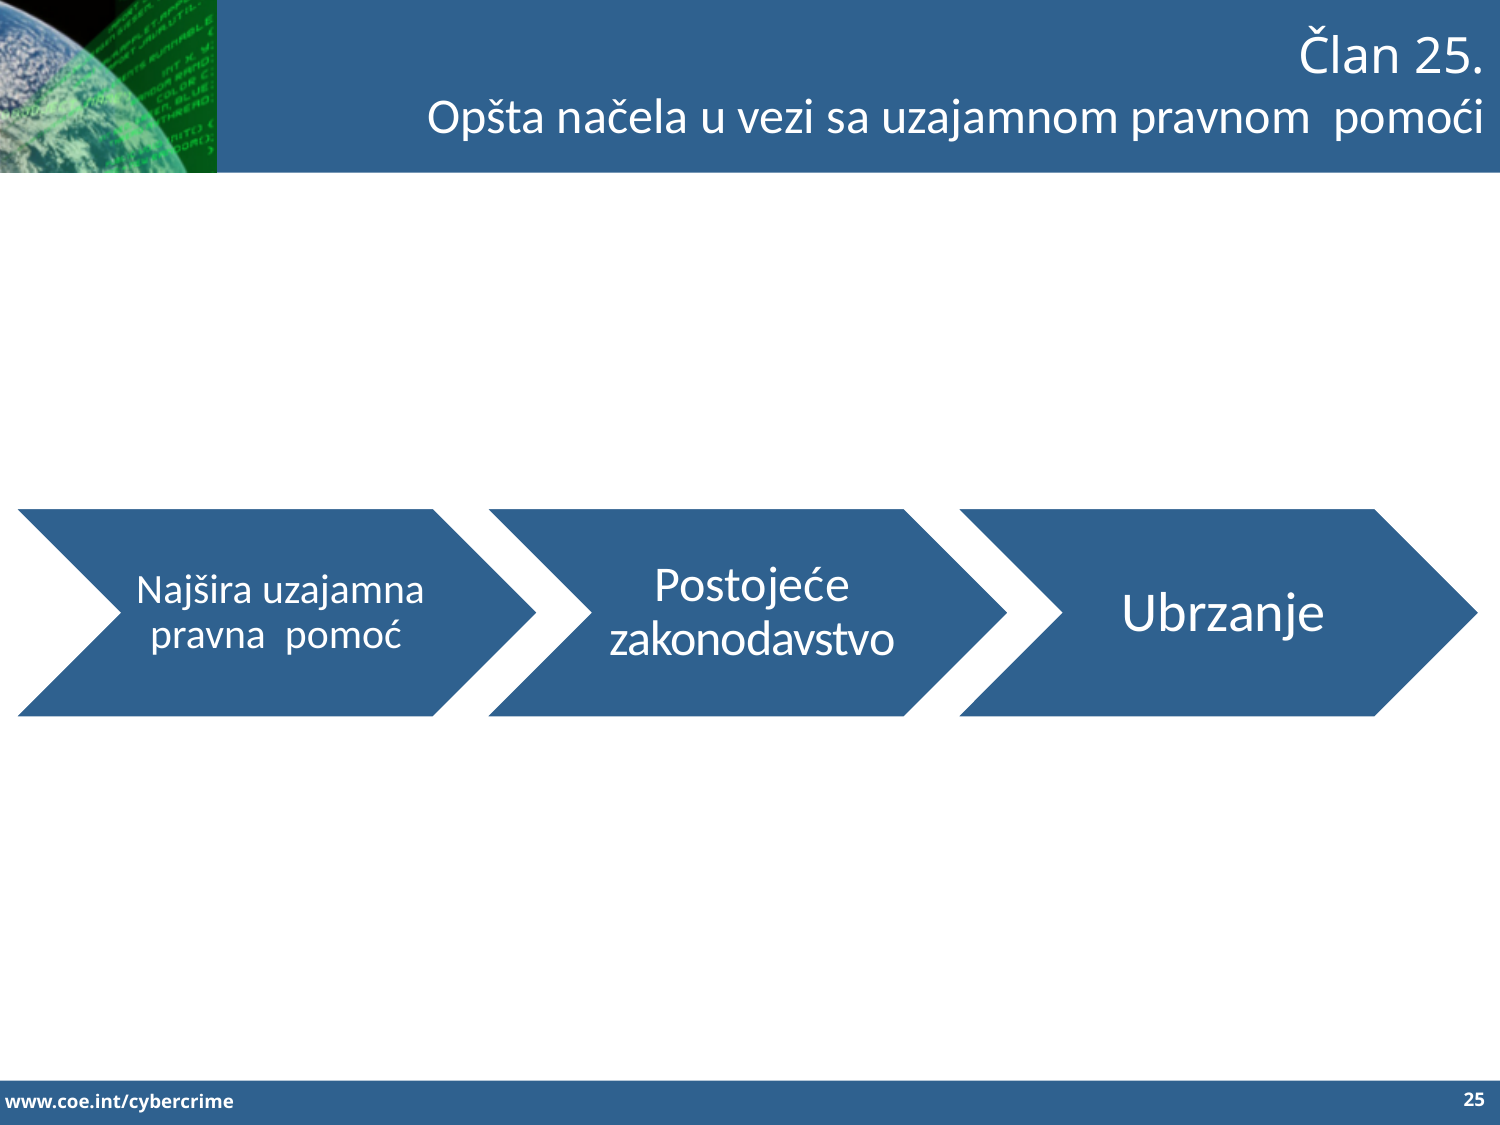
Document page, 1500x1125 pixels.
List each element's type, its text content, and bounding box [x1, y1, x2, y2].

picture [0, 1, 217, 173]
slide_number 25 [1149, 1079, 1500, 1125]
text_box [14, 162, 1480, 1064]
text_box Član 25. Opšta načela u vezi sa uzajamnom pravnom pomoći [252, 13, 1500, 166]
